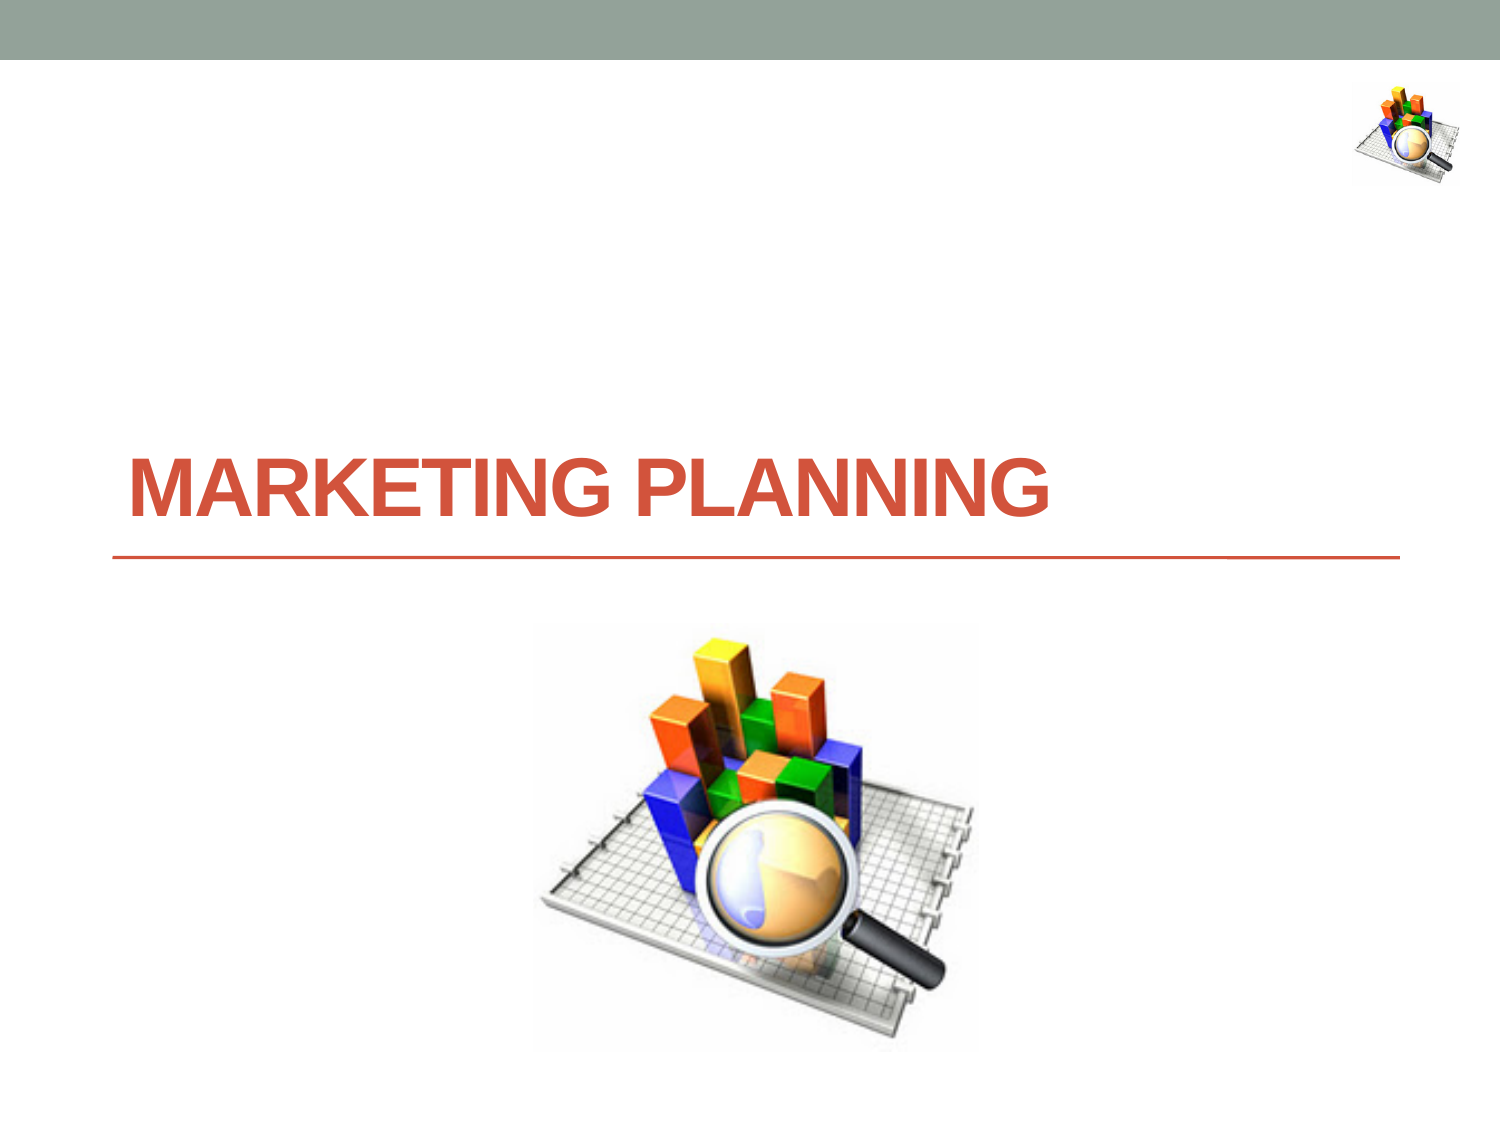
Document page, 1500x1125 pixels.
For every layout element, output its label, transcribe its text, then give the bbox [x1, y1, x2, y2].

title Marketing planning [112, 224, 1400, 542]
picture [1352, 82, 1460, 186]
picture [533, 623, 979, 1052]
